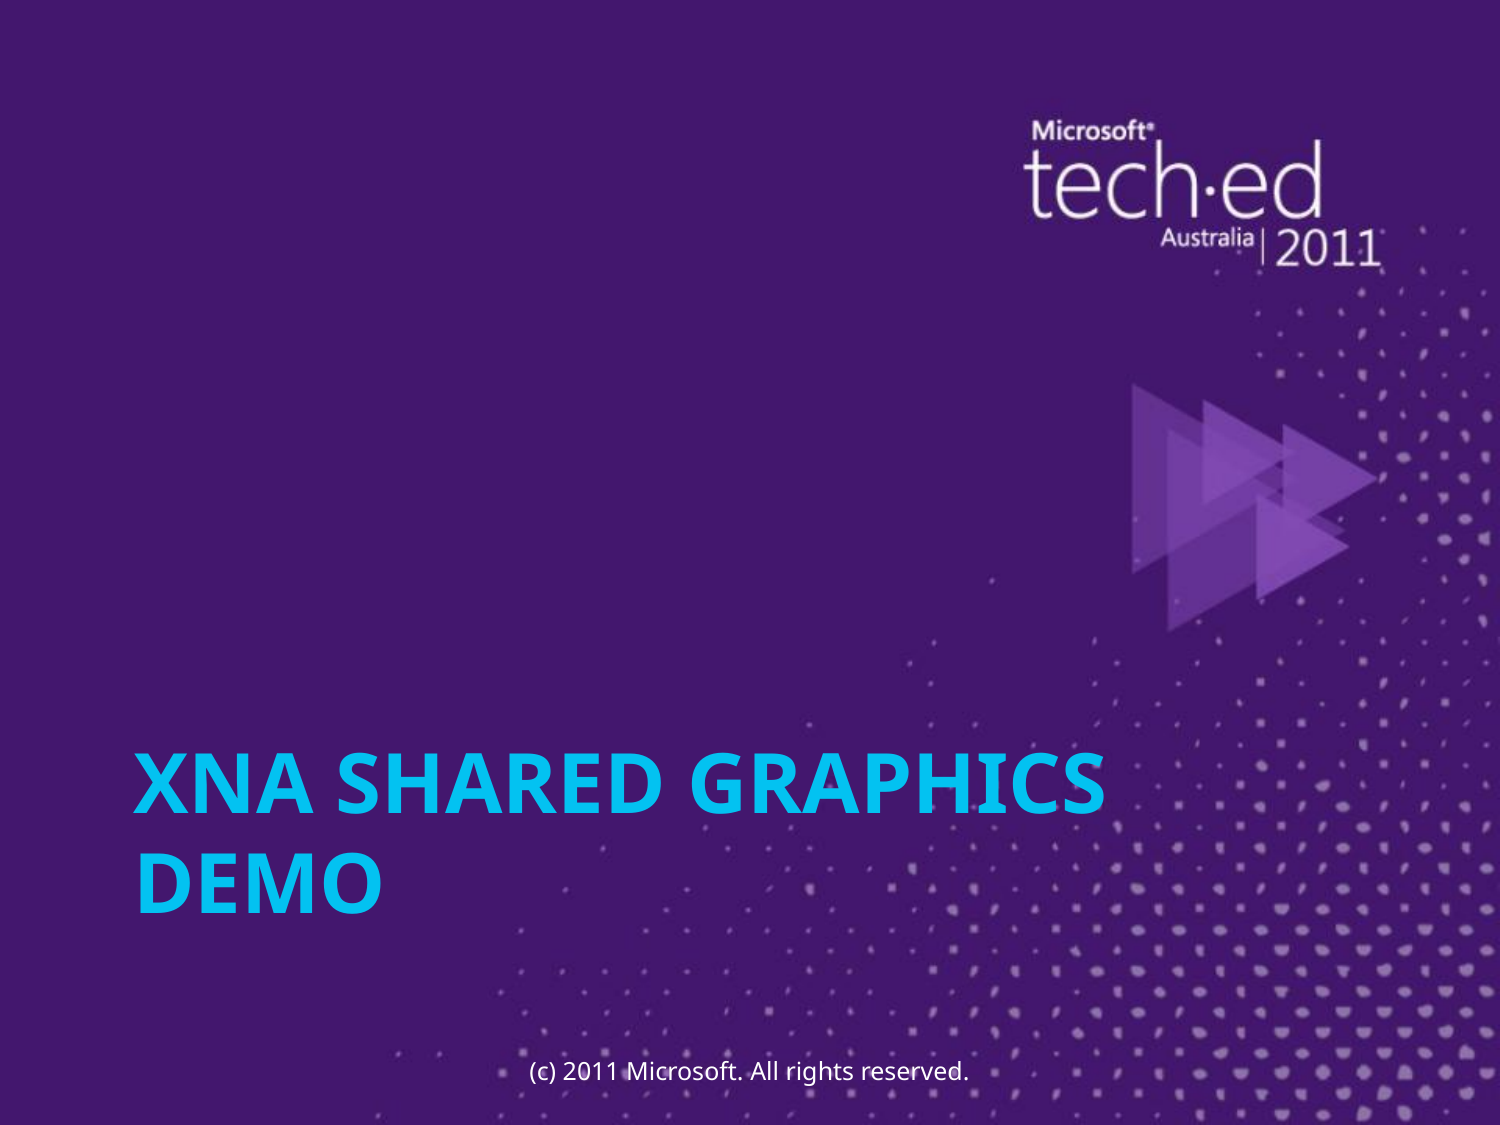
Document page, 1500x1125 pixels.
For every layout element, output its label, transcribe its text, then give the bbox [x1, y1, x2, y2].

title XNA Shared Graphics Demo [118, 722, 1394, 947]
picture [0, 0, 1500, 1125]
footer (c) 2011 Microsoft. All rights reserved. [512, 1042, 988, 1103]
